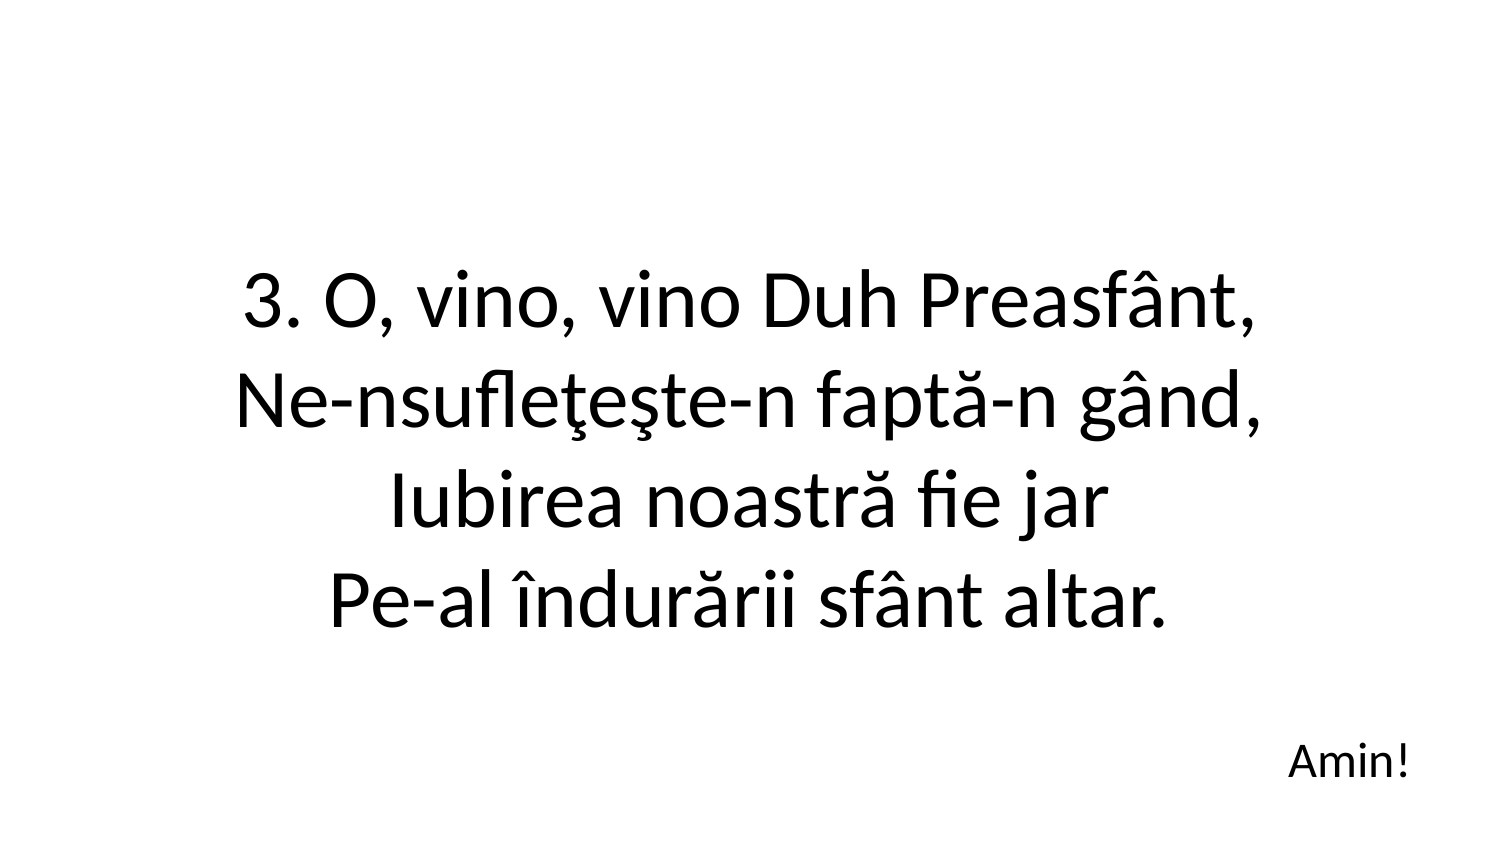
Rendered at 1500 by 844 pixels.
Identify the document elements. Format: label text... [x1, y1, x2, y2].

text_box Amin! [1273, 674, 1427, 795]
text_box 3. O, vino, vino Duh Preasfânt, Ne-nsufleţeşte-n faptă-n gând, Iubirea noastră fie jar Pe-al îndurării sfânt altar. [219, 192, 1280, 652]
